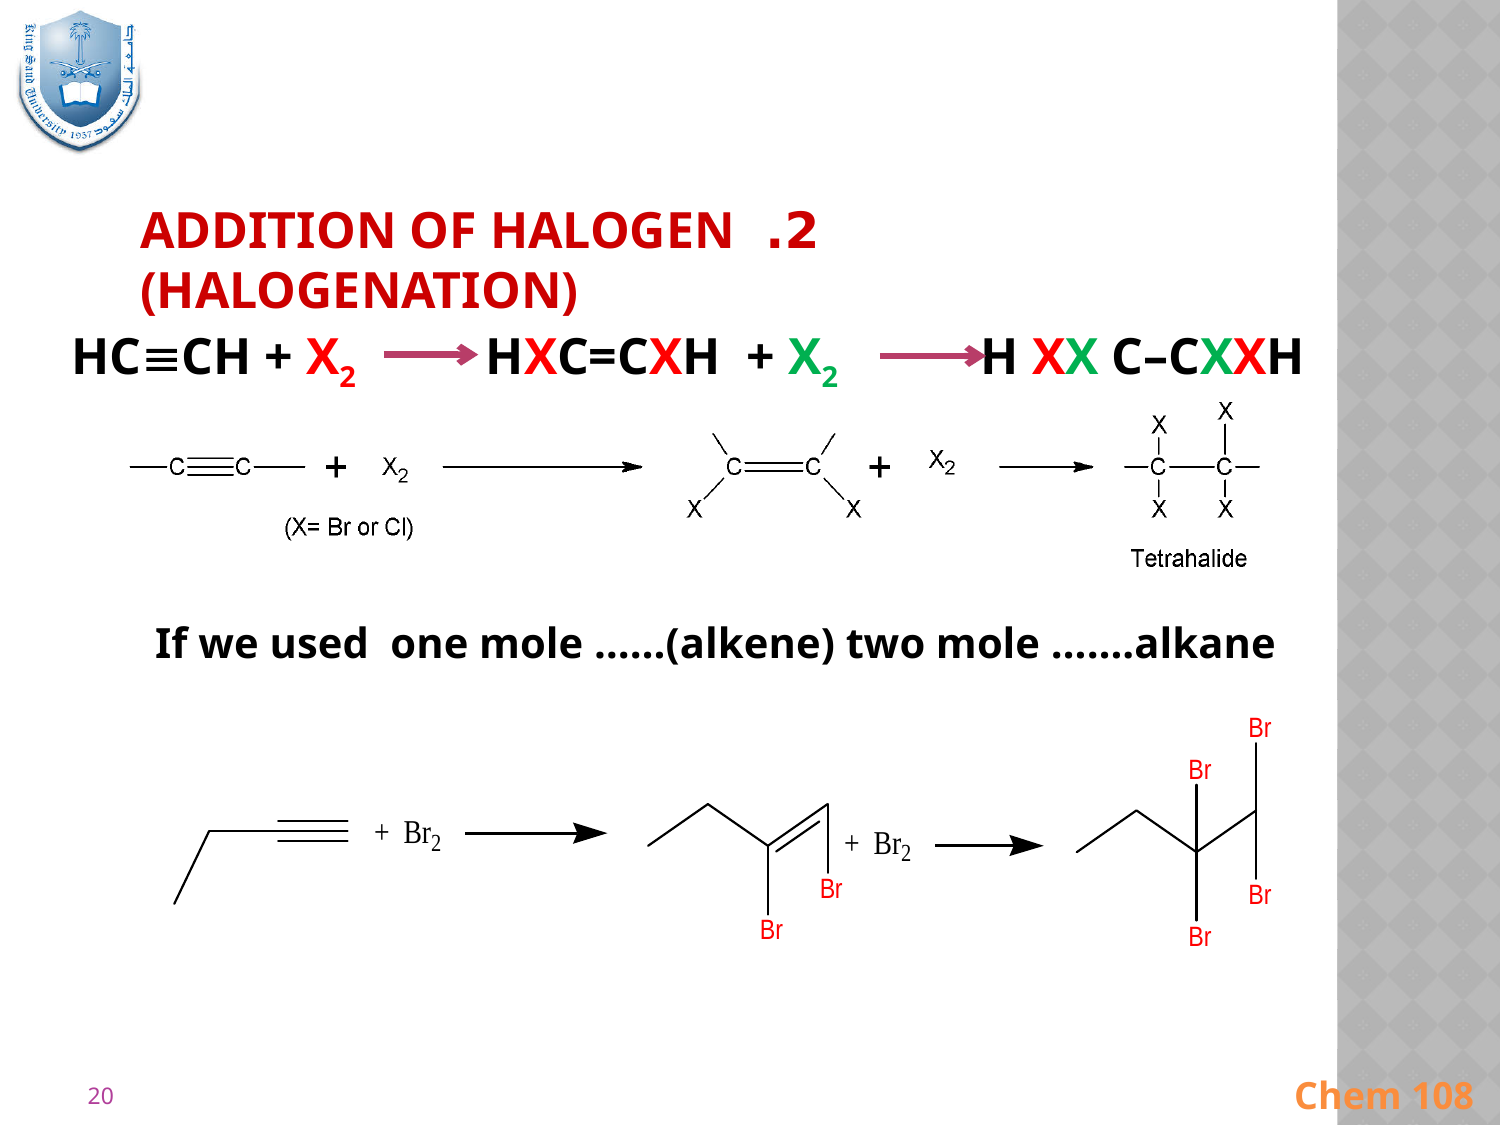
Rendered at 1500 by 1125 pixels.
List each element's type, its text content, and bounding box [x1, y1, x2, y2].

picture [0, 0, 159, 160]
slide_number 20 [17, 1075, 115, 1113]
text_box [464, 356, 480, 365]
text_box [973, 357, 987, 366]
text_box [87, 396, 1276, 573]
text_box 108 Chem [1279, 1064, 1489, 1125]
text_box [381, 356, 459, 365]
text_box If we used one mole ……(alkene) two mole …….alkane [110, 609, 1321, 675]
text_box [877, 357, 967, 366]
text_box HCCH + X2 HXC=CXH + X2 H XX C–CXXH [0, 317, 1388, 401]
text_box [170, 715, 1273, 947]
title 2. Addition of halogen (Halogenation) [125, 198, 1238, 317]
